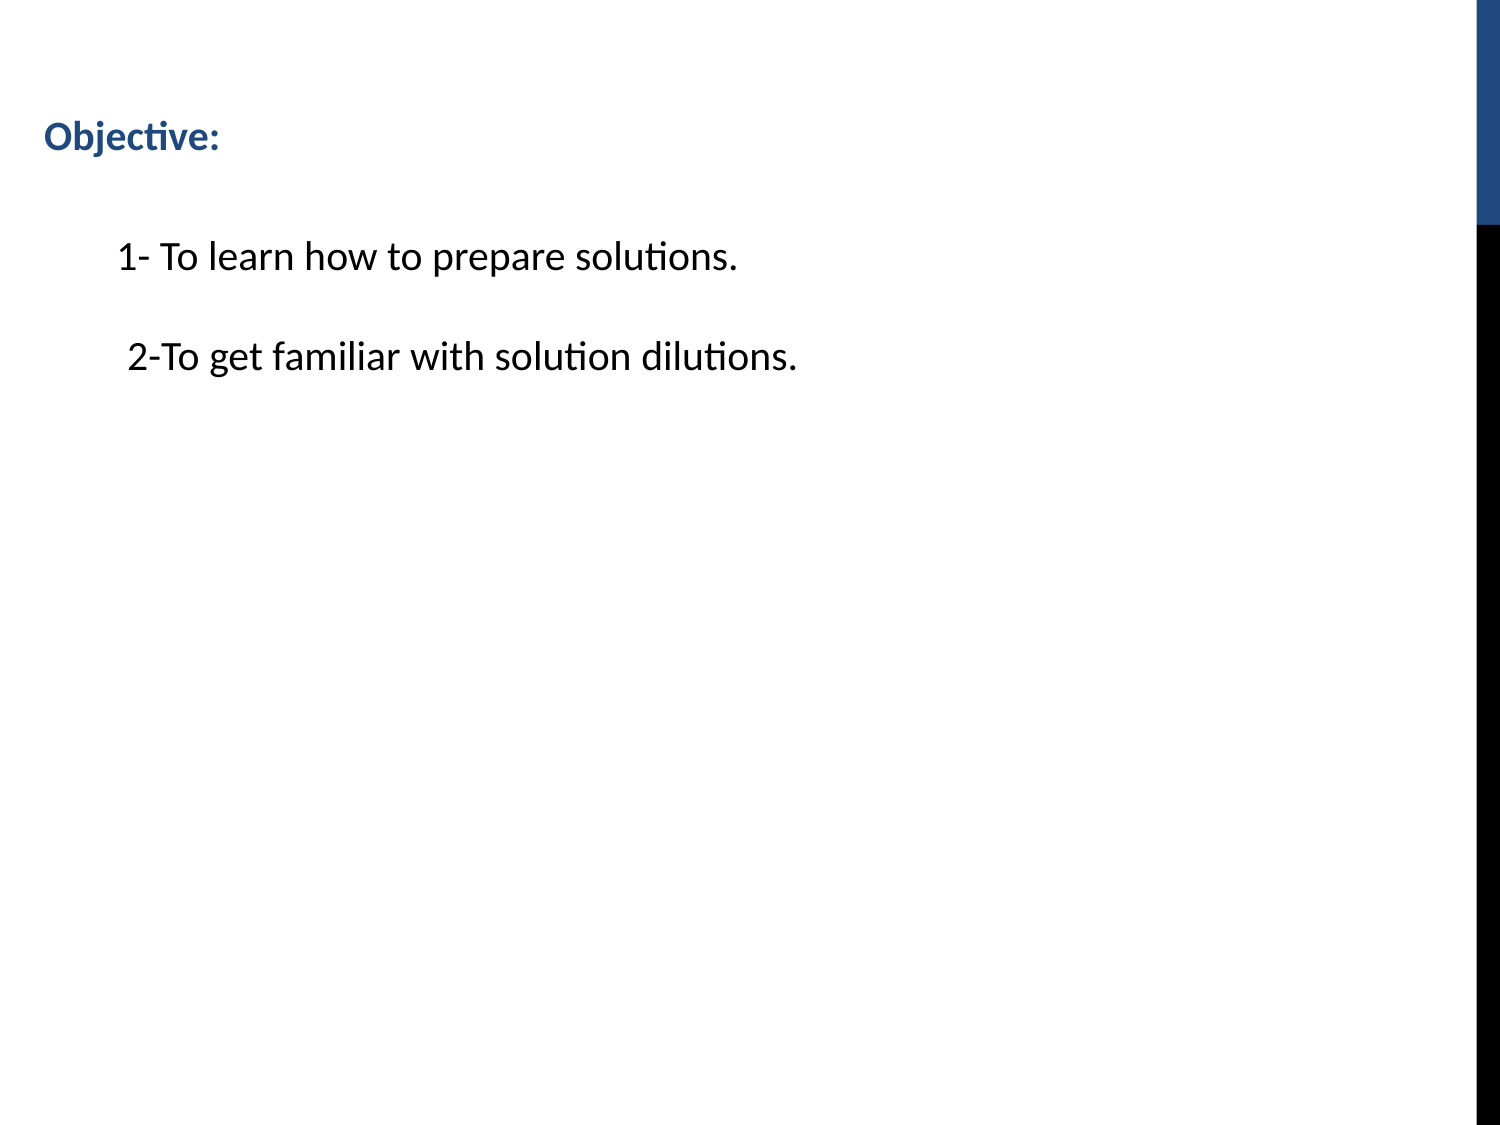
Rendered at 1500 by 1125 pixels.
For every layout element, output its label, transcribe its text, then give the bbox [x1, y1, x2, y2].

text_box Objective: [29, 101, 1165, 212]
text_box 1- To learn how to prepare solutions. 2-To get familiar with solution dilutions. [26, 221, 1232, 387]
